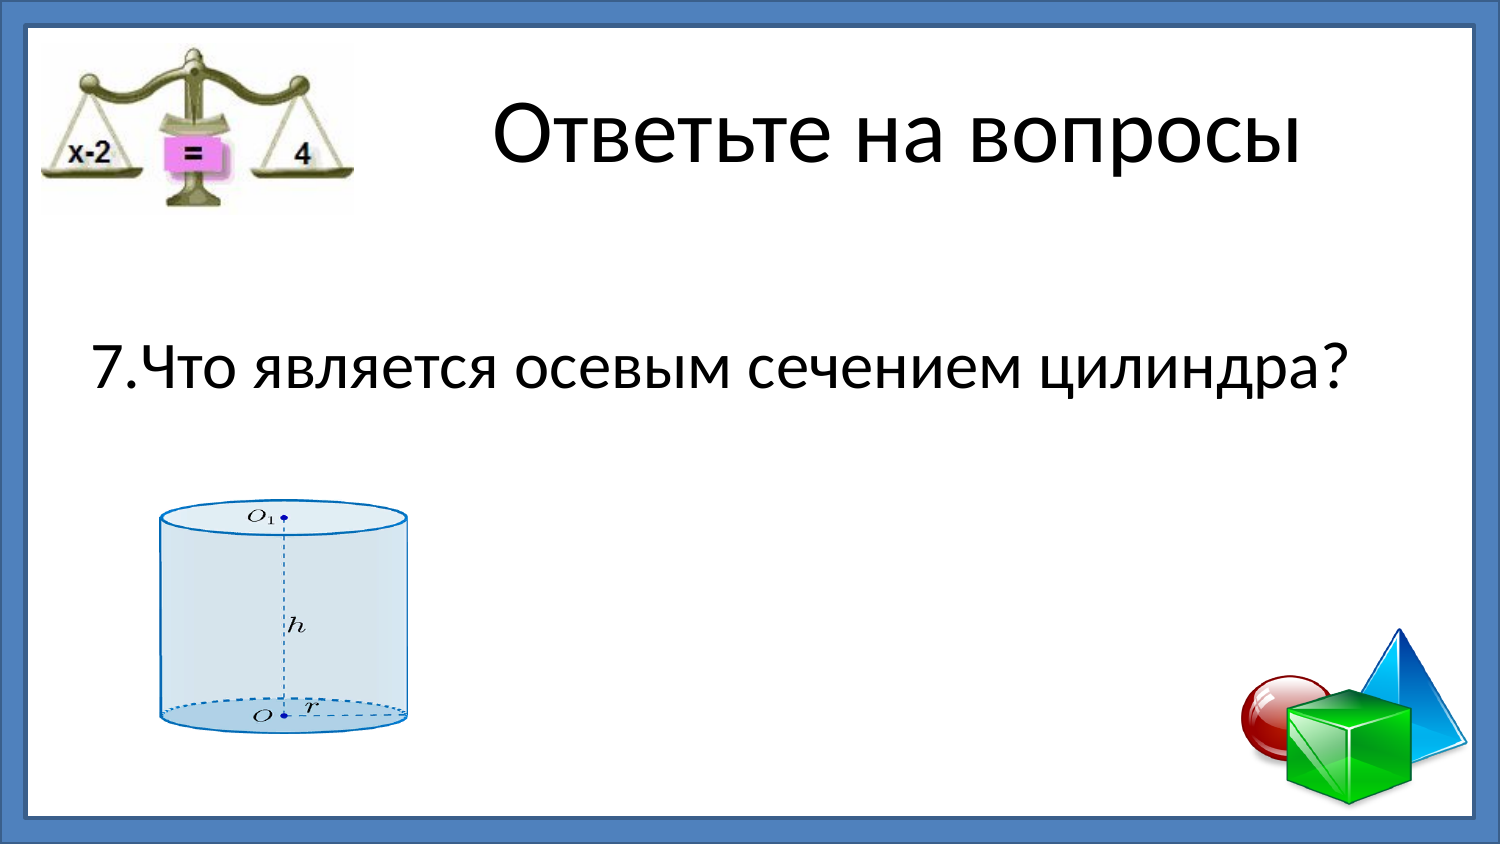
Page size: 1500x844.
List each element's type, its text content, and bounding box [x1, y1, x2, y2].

picture [159, 499, 408, 734]
list 7.Что является осевым сечением цилиндра? [75, 221, 1425, 778]
title Ответьте на вопросы [371, 55, 1425, 197]
picture [1234, 610, 1471, 817]
picture [41, 43, 354, 215]
